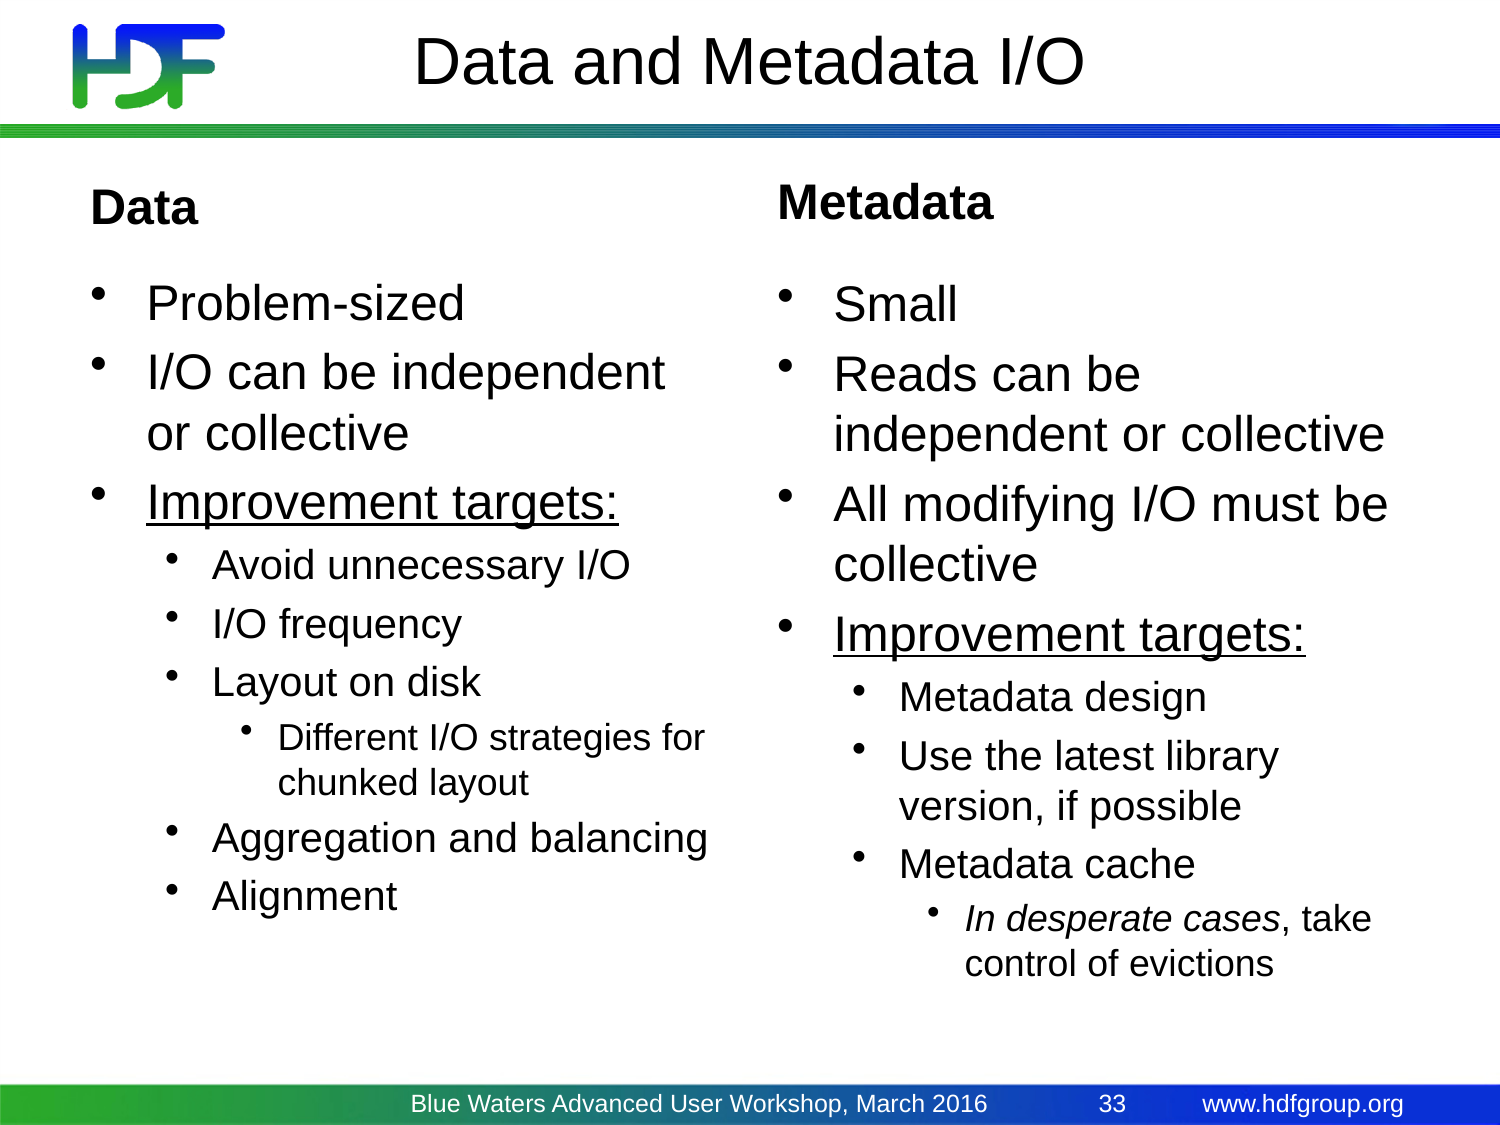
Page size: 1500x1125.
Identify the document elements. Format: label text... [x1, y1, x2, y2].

list Problem-sized I/O can be independent or collective Improvement targets: Avoid unnecessary I/O I/O frequency Layout on disk Different I/O strategies for chunked layout Aggregation and balancing Alignment [75, 262, 738, 1075]
picture [0, 0, 1500, 1125]
title Data and Metadata I/O [75, 24, 1425, 105]
footer Blue Waters Advanced User Workshop, March 2016 [374, 1087, 1026, 1125]
slide_number 33 [1049, 1087, 1176, 1125]
list Small Reads can be independent or collective All modifying I/O must be collective Improvement targets: Metadata design Use the latest library version, if possible Metadata cache In desperate cases, take control of evictions [761, 264, 1425, 1063]
list Data [75, 137, 738, 243]
list Metadata [761, 132, 1425, 238]
